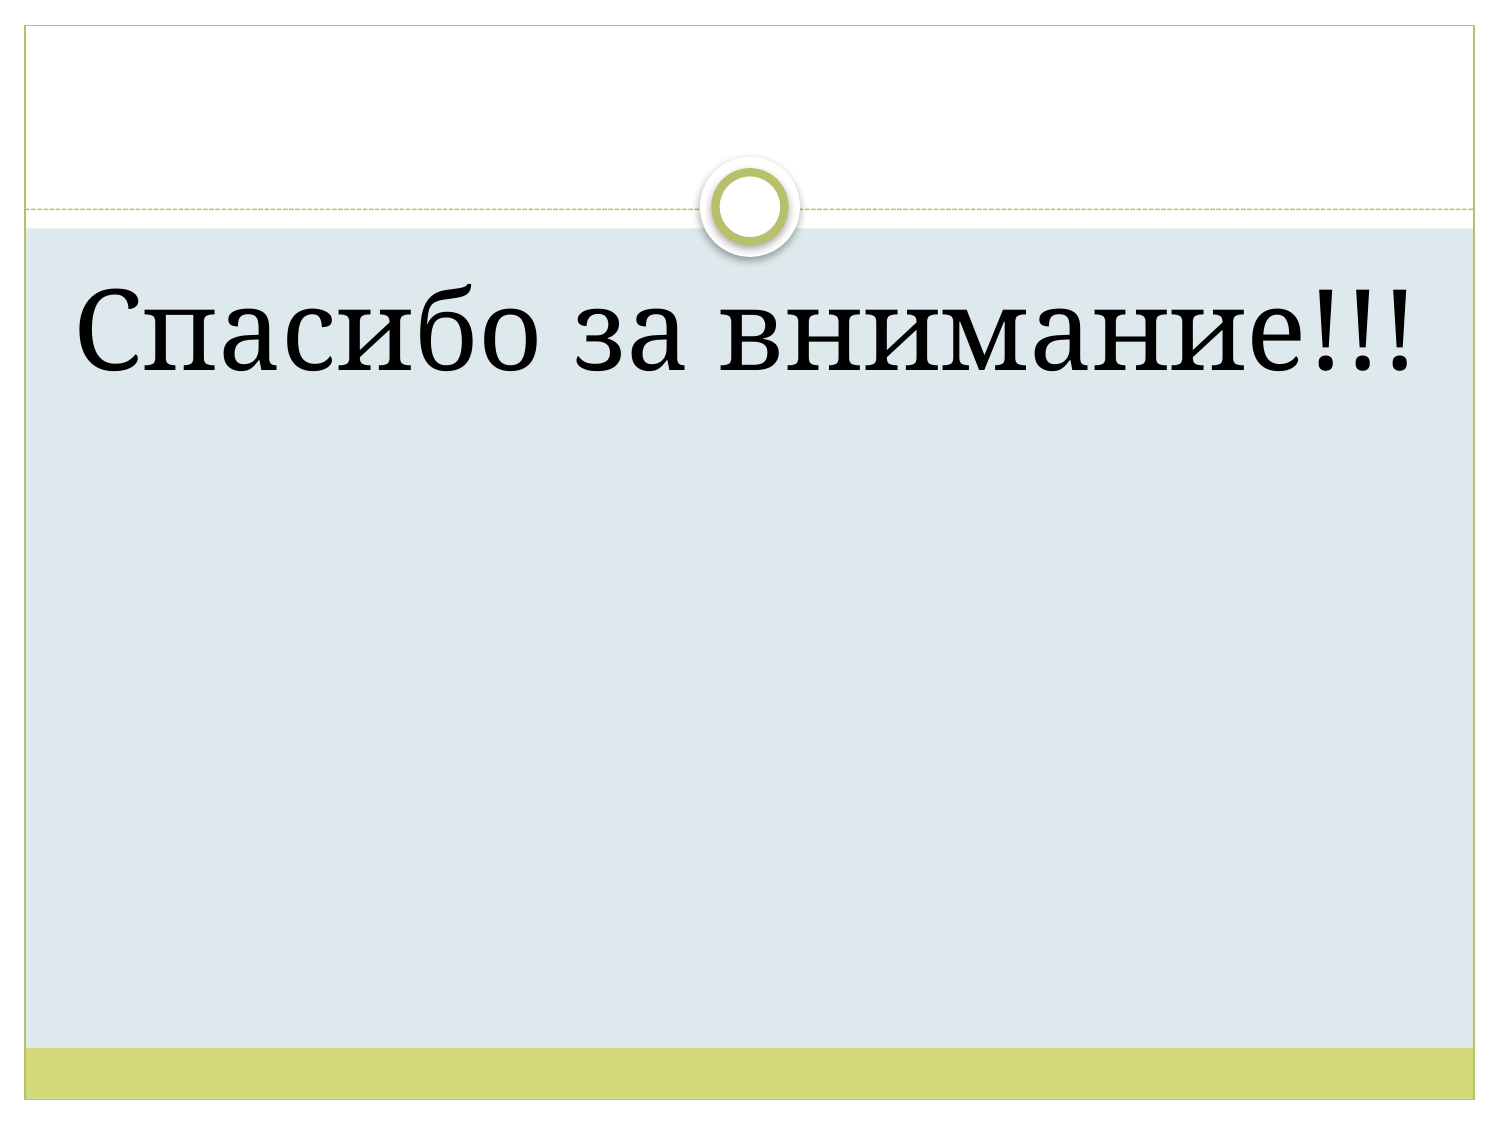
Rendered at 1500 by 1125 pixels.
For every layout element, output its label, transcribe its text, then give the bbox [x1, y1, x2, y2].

list Спасибо за внимание!!! [49, 250, 1445, 1001]
